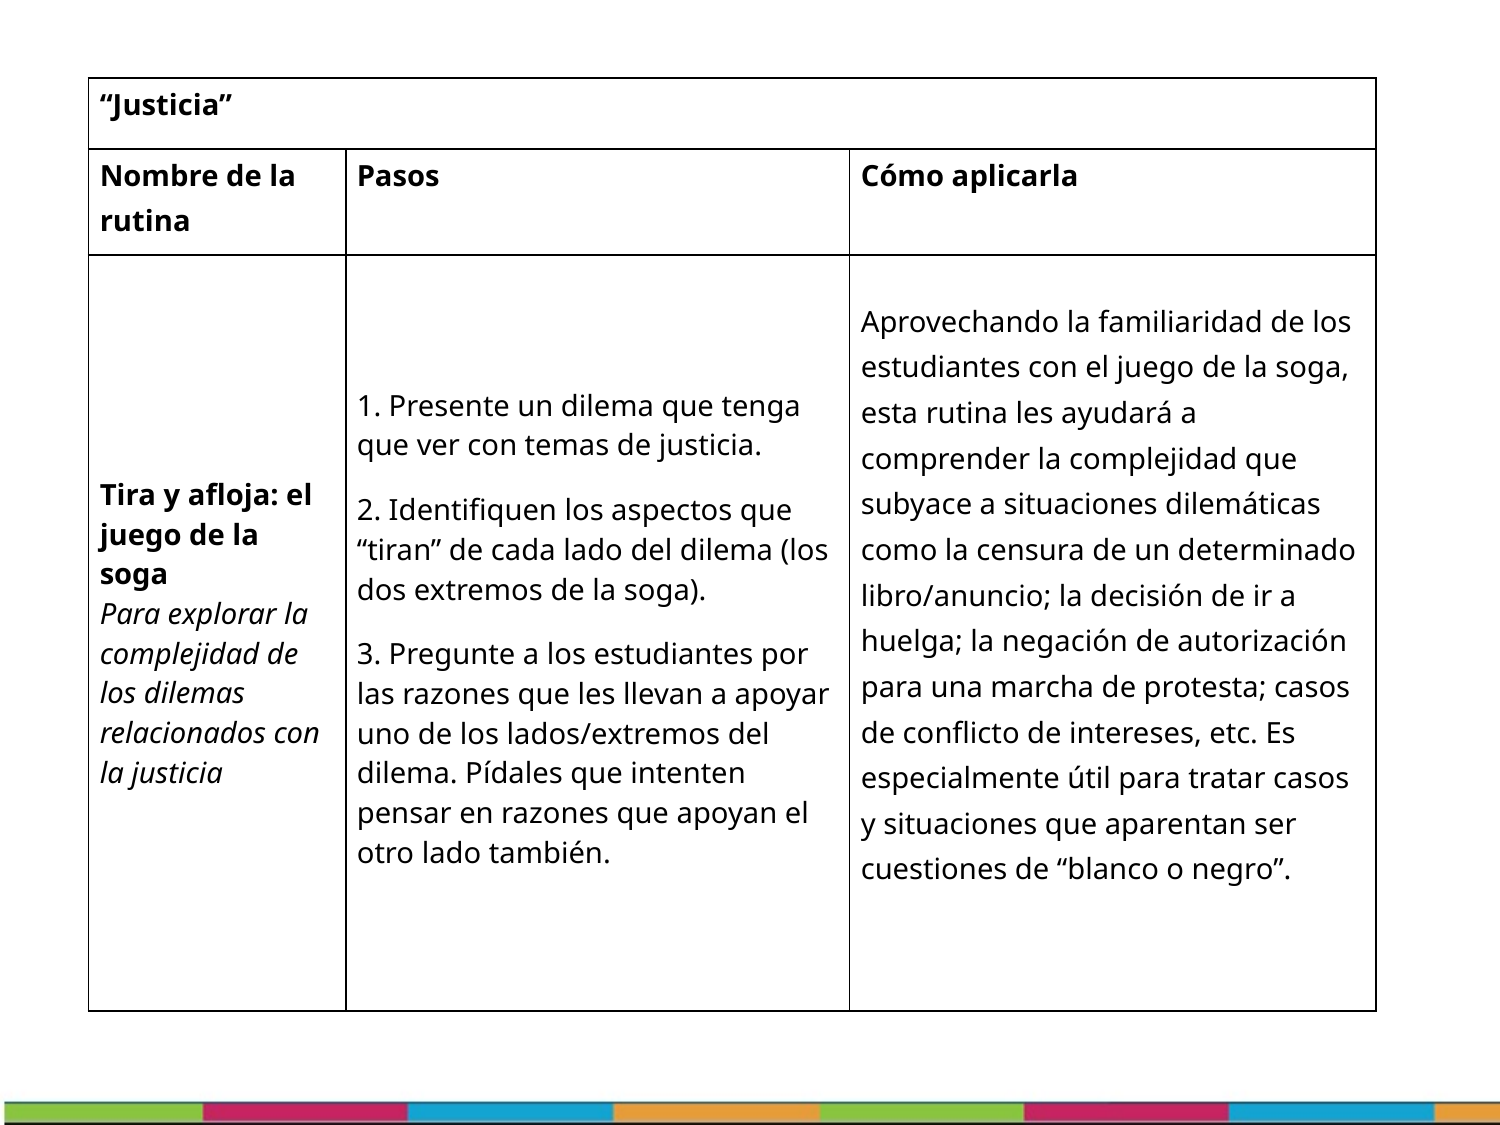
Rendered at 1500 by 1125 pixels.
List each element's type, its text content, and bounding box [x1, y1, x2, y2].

table_cell Aprovechando la familiaridad de los estudiantes con el juego de la soga, esta rutina les ayudará a comprender la complejidad que subyace a situaciones dilemáticas como la censura de un determinado libro/anuncio; la decisión de ir a huelga; la negación de autorización para una marcha de protesta; casos de conflicto de intereses, etc. Es especialmente útil para tratar casos y situaciones que aparentan ser cuestiones de “blanco o negro”. [850, 256, 1375, 1010]
table_cell 1. Presente un dilema que tenga que ver con temas de justicia. 2. Identifiquen los aspectos que “tiran” de cada lado del dilema (los dos extremos de la soga). 3. Pregunte a los estudiantes por las razones que les llevan a apoyar uno de los lados/extremos del dilema. Pídales que intenten pensar en razones que apoyan el otro lado también. [347, 256, 849, 1010]
picture [0, 0, 1500, 1125]
table_cell Tira y afloja: el juego de la soga Para explorar la complejidad de los dilemas relacionados con la justicia [89, 256, 345, 1010]
table_cell Cómo aplicarla [850, 150, 1375, 254]
table_cell Nombre de la rutina [89, 150, 345, 254]
table_header “Justicia” [89, 79, 1375, 148]
table_cell Pasos [347, 150, 849, 254]
